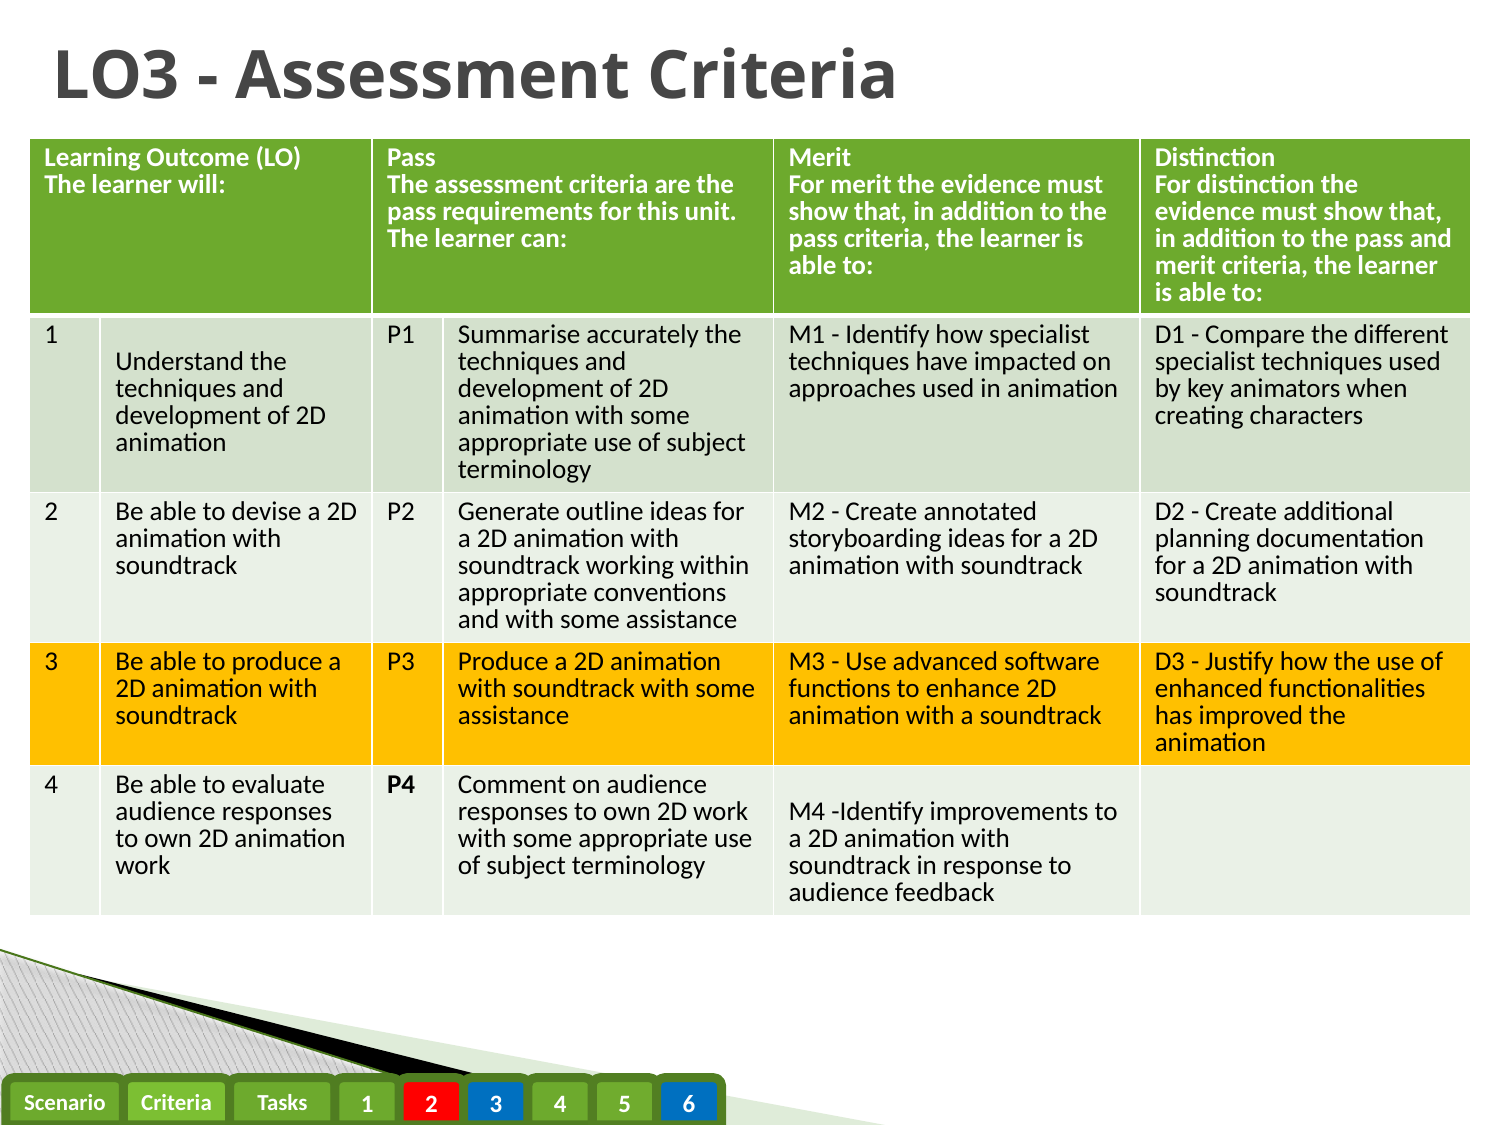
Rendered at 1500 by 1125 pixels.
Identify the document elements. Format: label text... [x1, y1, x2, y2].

table_cell Summarise accurately the techniques and development of 2D animation with some appropriate use of subject terminology [444, 318, 773, 492]
table_cell Understand the techniques and development of 2D animation [101, 318, 371, 492]
table_cell M3 - Use advanced software functions to enhance 2D animation with a soundtrack [774, 643, 1139, 765]
table_header Distinction For distinction the evidence must show that, in addition to the pass and merit criteria, the learner is able to: [1141, 139, 1470, 313]
table_cell M4 -Identify improvements to a 2D animation with soundtrack in response to audience feedback [774, 766, 1139, 915]
table_cell D2 - Create additional planning documentation for a 2D animation with soundtrack [1141, 493, 1470, 642]
table_cell P3 [373, 643, 442, 765]
table_cell Generate outline ideas for a 2D animation with soundtrack working within appropriate conventions and with some assistance [444, 493, 773, 642]
table_cell 3 [30, 643, 99, 765]
table_cell M2 - Create annotated storyboarding ideas for a 2D animation with soundtrack [774, 493, 1139, 642]
table_cell Produce a 2D animation with soundtrack with some assistance [444, 643, 773, 765]
table_header Merit For merit the evidence must show that, in addition to the pass criteria, the learner is able to: [774, 139, 1139, 313]
table_cell M1 - Identify how specialist techniques have impacted on approaches used in animation [774, 318, 1139, 492]
table_cell Be able to evaluate audience responses to own 2D animation work [101, 766, 371, 915]
table_cell Comment on audience responses to own 2D work with some appropriate use of subject terminology [444, 766, 773, 915]
table_cell 1 [30, 318, 99, 492]
table_cell 2 [30, 493, 99, 642]
table_cell D1 - Compare the different specialist techniques used by key animators when creating characters [1141, 318, 1470, 492]
table_cell D3 - Justify how the use of enhanced functionalities has improved the animation [1141, 643, 1470, 765]
table_cell P4 [373, 766, 442, 915]
table_header Learning Outcome (LO) The learner will: [30, 139, 371, 313]
table_cell P1 [373, 318, 442, 492]
table_cell 4 [30, 766, 99, 915]
table_cell P2 [373, 493, 442, 642]
table_header Pass The assessment criteria are the pass requirements for this unit. The learner can: [373, 139, 773, 313]
title LO3 - Assessment Criteria [37, 19, 1471, 126]
table_cell Be able to produce a 2D animation with soundtrack [101, 643, 371, 765]
table_cell Be able to devise a 2D animation with soundtrack [101, 493, 371, 642]
table_cell [1141, 766, 1470, 915]
